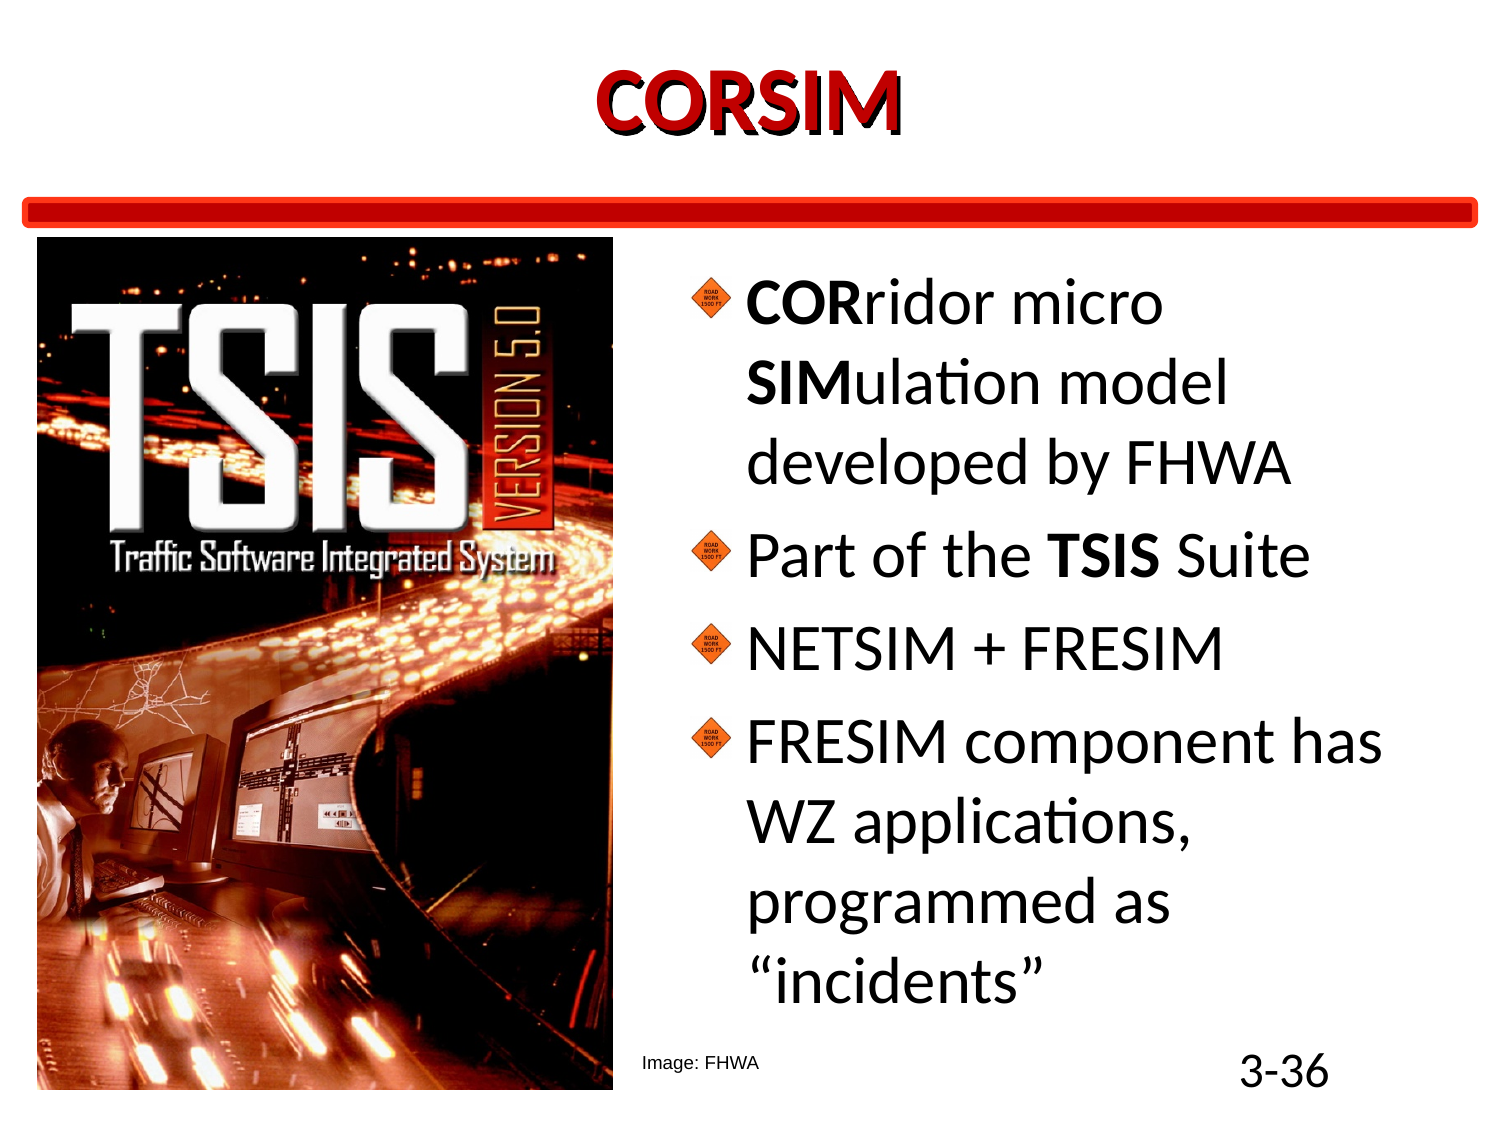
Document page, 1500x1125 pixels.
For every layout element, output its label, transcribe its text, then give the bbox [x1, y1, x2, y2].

picture [37, 237, 613, 1091]
picture [690, 622, 732, 665]
picture [690, 529, 732, 572]
picture [690, 276, 732, 319]
title CORSIM [0, 0, 1500, 188]
picture [690, 716, 732, 759]
list CORridor micro SIMulation model developed by FHWA Part of the TSIS Suite NETSIM + FRESIM FRESIM component has WZ applications, programmed as “incidents” [674, 249, 1451, 1063]
text_box Image: FHWA [627, 1043, 815, 1081]
